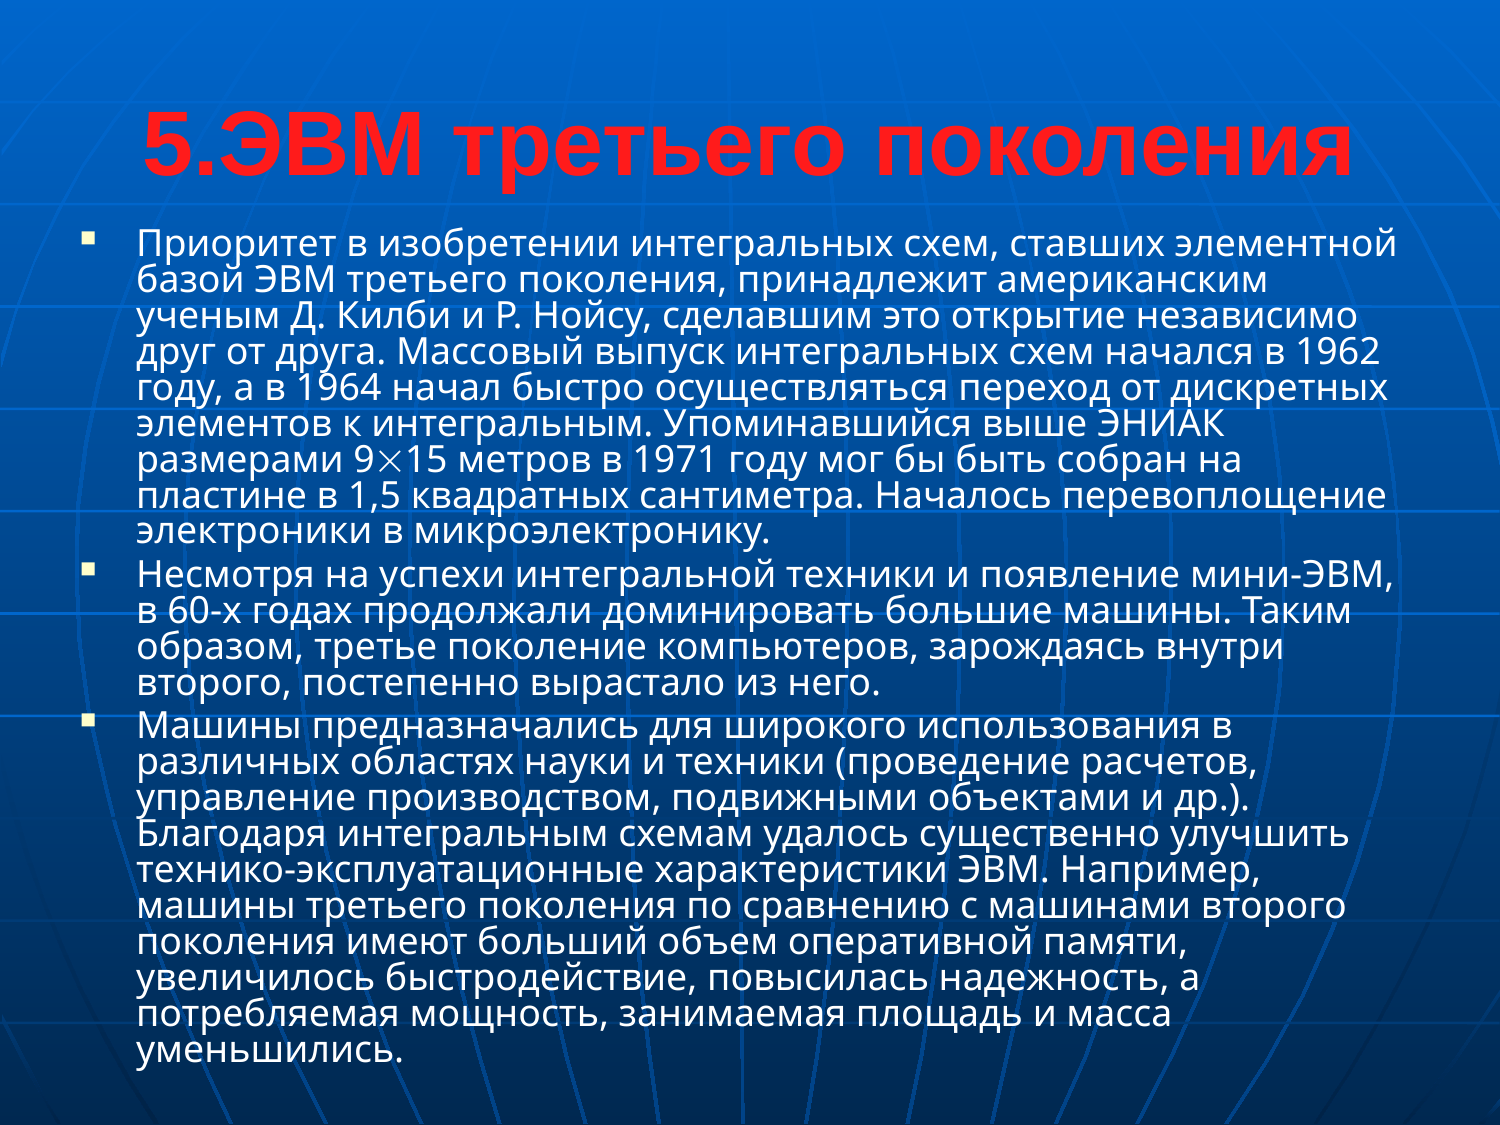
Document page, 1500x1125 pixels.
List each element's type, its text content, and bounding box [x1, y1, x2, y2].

list Приоритет в изобретении интегральных схем, ставших элементной базой ЭВМ третьего поколения, принадлежит американским ученым Д. Килби и Р. Нойсу, сделавшим это открытие независимо друг от друга. Массовый выпуск интегральных схем начался в 1962 году, а в 1964 начал быстро осуществляться переход от дискретных элементов к интегральным. Упоминавшийся выше ЭНИАК размерами 915 метров в 1971 году мог бы быть собран на пластине в 1,5 квадратных сантиметра. Началось перевоплощение электроники в микроэлектронику. Несмотря на успехи интегральной техники и появление мини-ЭВМ, в 60-х годах продолжали доминировать большие машины. Таким образом, третье поколение компьютеров, зарождаясь внутри второго, постепенно вырастало из него. Машины предназначались для широкого использования в различных областях науки и техники (проведение расчетов, управление производством, подвижными объектами и др.). Благодаря интегральным схемам удалось существенно улучшить технико-эксплуатационные характеристики ЭВМ. Например, машины третьего поколения по сравнению с машинами второго поколения имеют больший объем оперативной памяти, увеличилось быстродействие, повысилась надежность, а потребляемая мощность, занимаемая площадь и масса уменьшились. [64, 219, 1426, 981]
title 5.ЭВМ третьего поколения [74, 45, 1426, 219]
